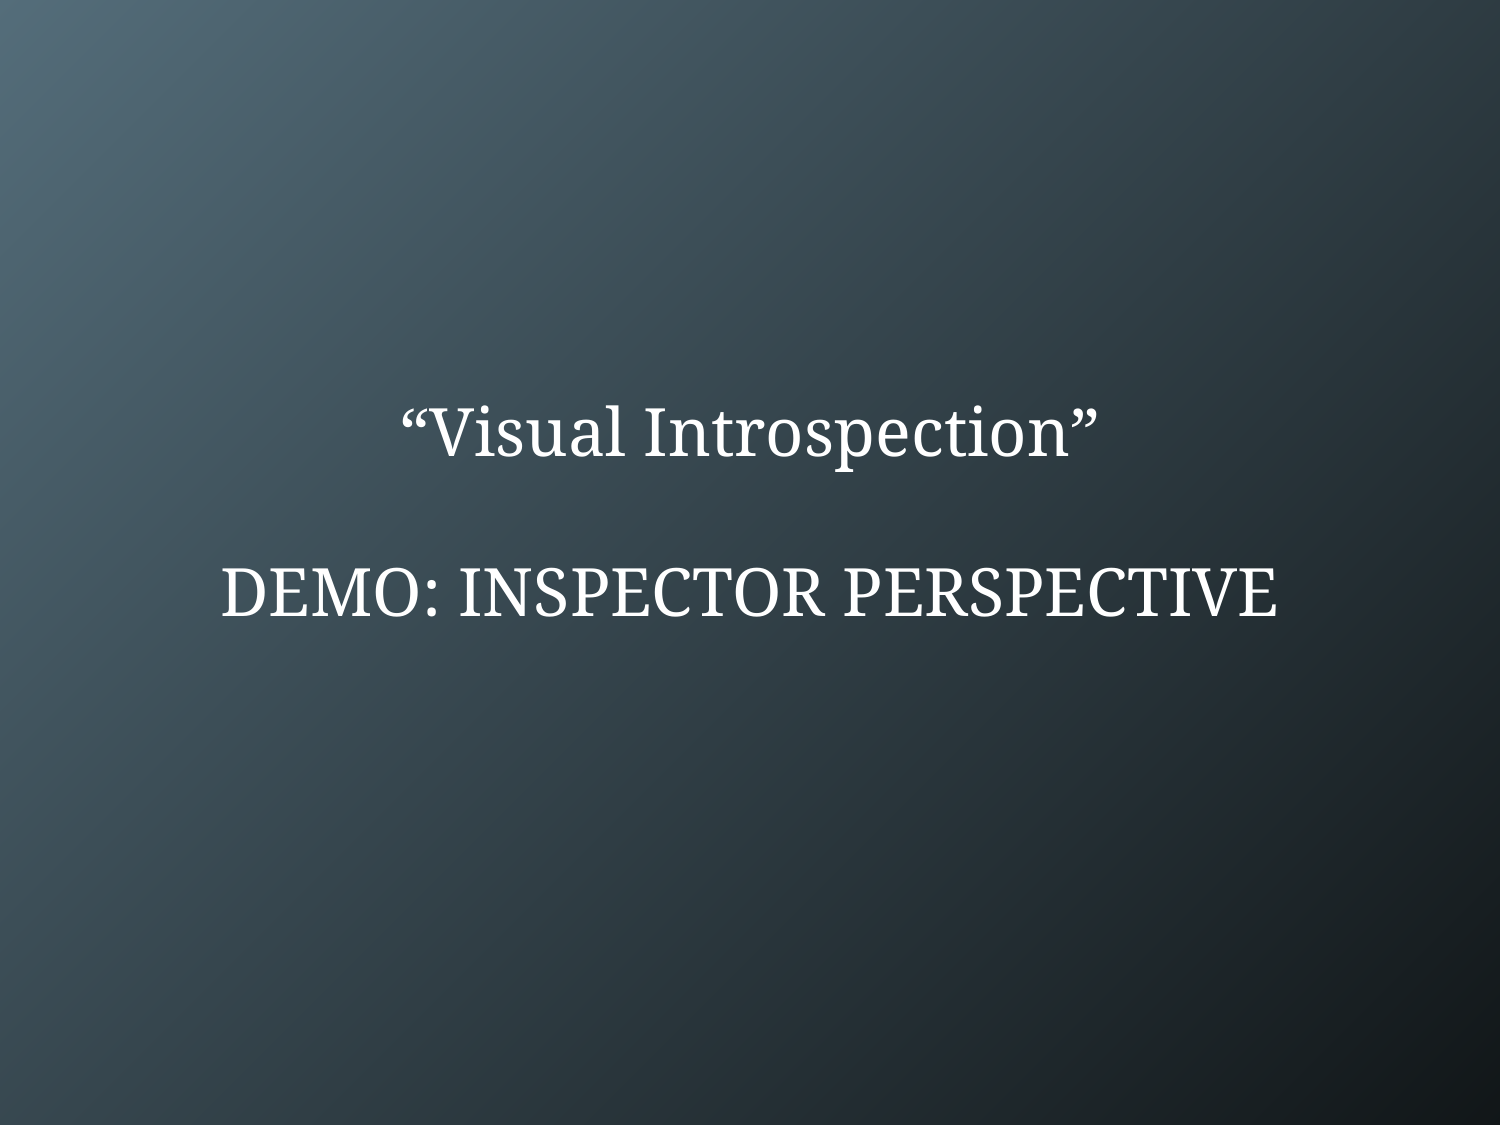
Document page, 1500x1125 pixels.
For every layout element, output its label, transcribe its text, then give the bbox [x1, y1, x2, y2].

title “Visual Introspection” DEMO: INSPECTOR PERSPECTIVE [112, 326, 1388, 693]
